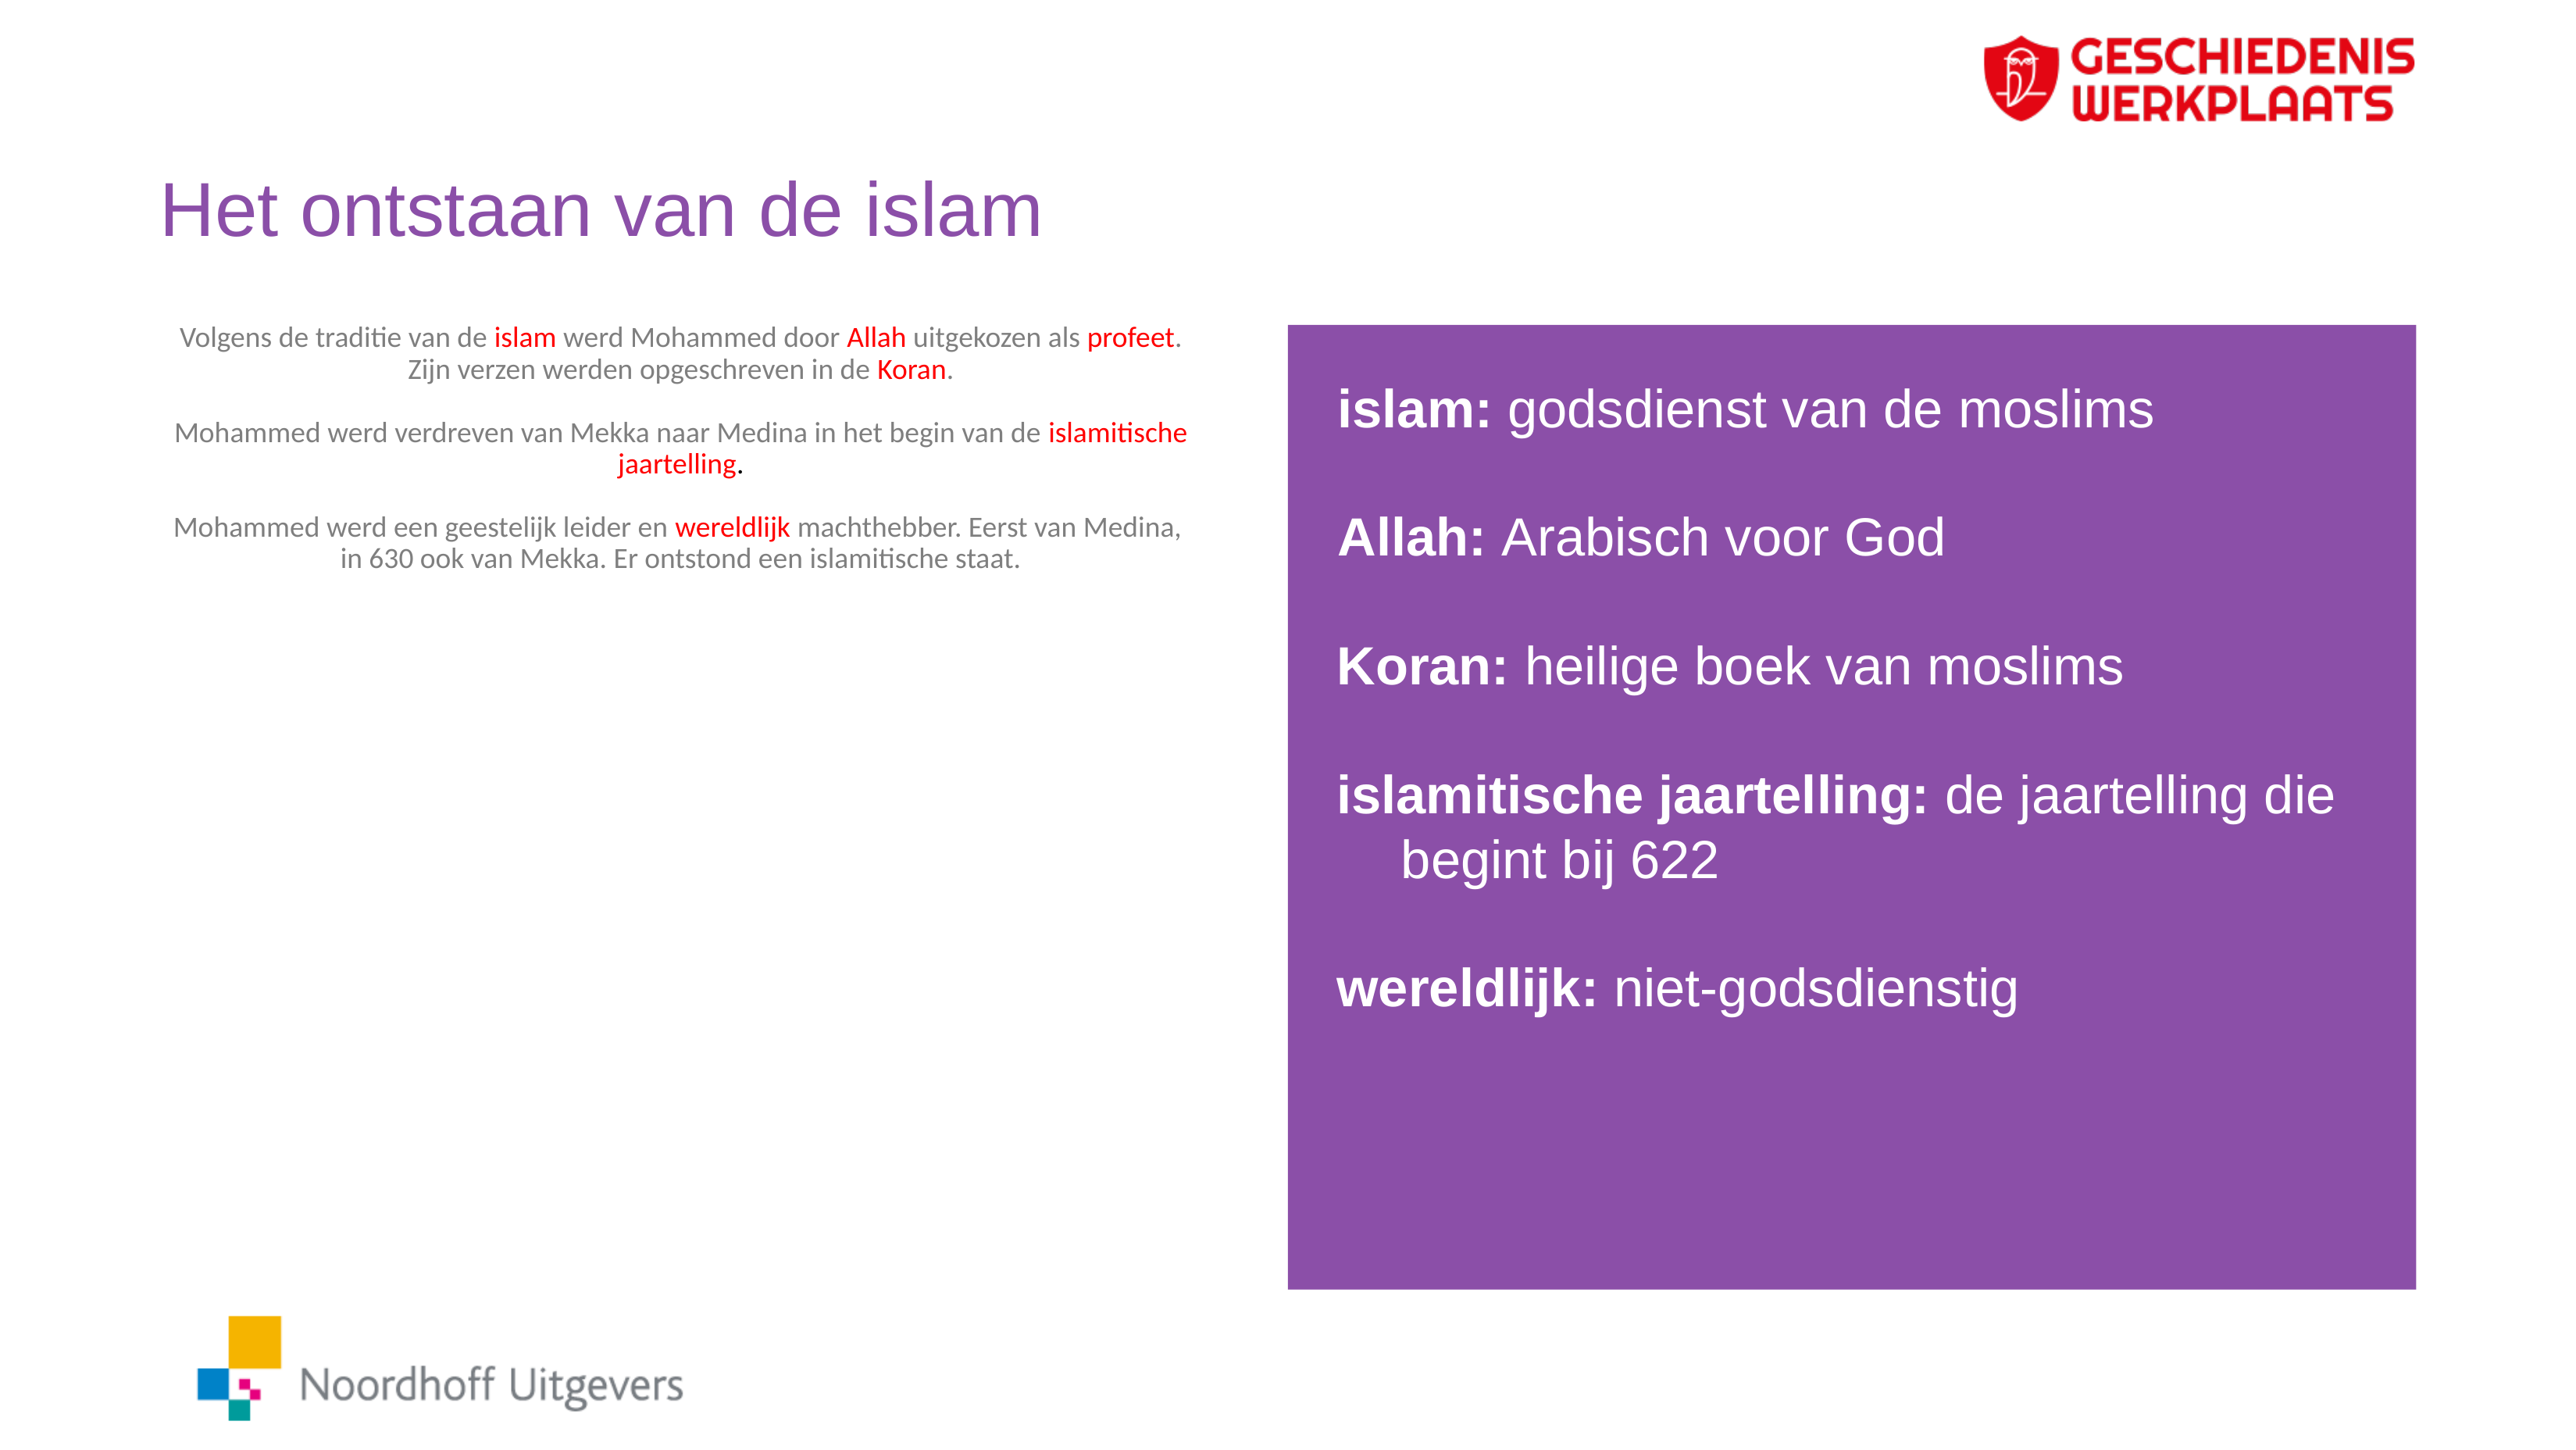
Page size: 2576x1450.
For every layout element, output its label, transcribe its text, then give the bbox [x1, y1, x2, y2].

text_box islam: godsdienst van de moslims Allah: Arabisch voor God Koran: heilige boek van moslims islamitische jaartelling: de jaartelling die begint bij 622 wereldlijk: niet-godsdienstig [1287, 324, 2417, 1290]
picture [159, 1288, 802, 1449]
title Het ontstaan van de islam [159, 159, 2416, 266]
picture [1610, 0, 2576, 161]
list Volgens de traditie van de islam werd Mohammed door Allah uitgekozen als profeet. Zijn verzen werden opgeschreven in de Koran. Mohammed werd verdreven van Mekka naar Medina in het begin van de islamitische jaartelling. Mohammed werd een geestelijk leider en wereldlijk machthebber. Eerst van Medina, in 630 ook van Mekka. Er ontstond een islamitische staat. [159, 322, 1216, 1288]
